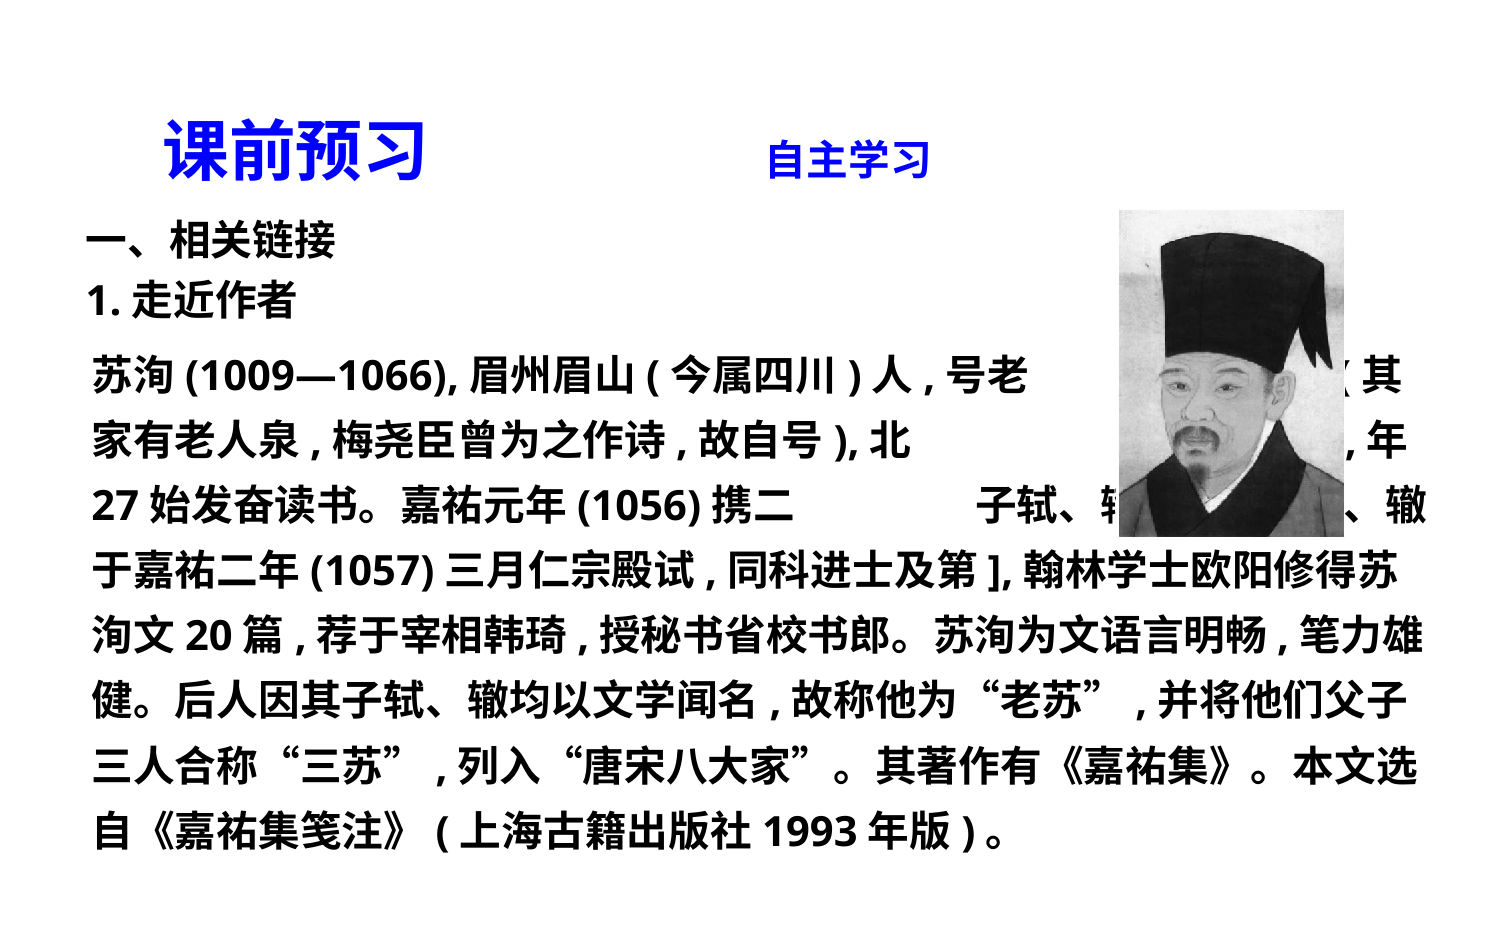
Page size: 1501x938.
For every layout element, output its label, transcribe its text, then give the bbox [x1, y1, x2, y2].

picture [1116, 208, 1345, 540]
text_box 苏洵(1009—1066),眉州眉山(今属四川)人,号老 泉(其家有老人泉,梅尧臣曾为之作诗,故自号),北 宋散文家,年27始发奋读书。嘉祐元年(1056)携二 子轼、辙至京师[轼、辙于嘉祐二年(1057)三月仁宗殿试,同科进士及第],翰林学士欧阳修得苏洵文20篇,荐于宰相韩琦,授秘书省校书郎。苏洵为文语言明畅,笔力雄健。后人因其子轼、辙均以文学闻名,故称他为“老苏”,并将他们父子三人合称“三苏”,列入“唐宋八大家”。其著作有《嘉祐集》。本文选自《嘉祐集笺注》(上海古籍出版社1993年版)。 [76, 326, 1448, 862]
text_box 课前预习 自主学习 [147, 101, 1388, 196]
text_box 一、相关链接 1.走近作者 [70, 196, 1448, 332]
